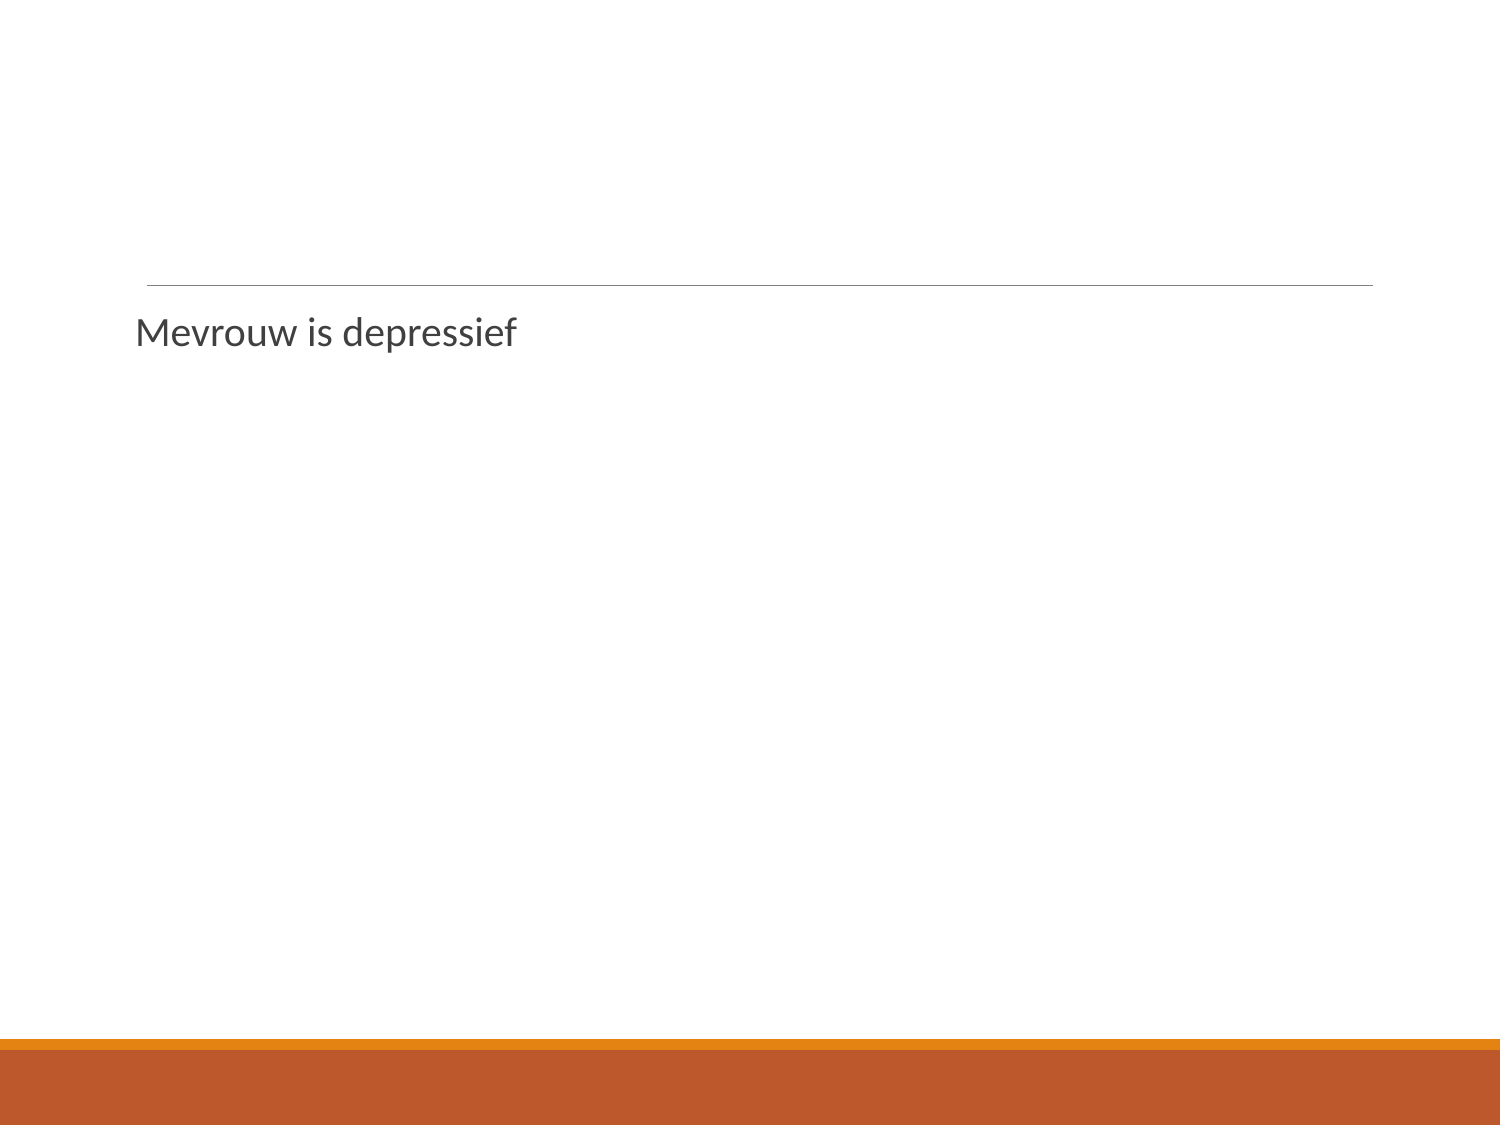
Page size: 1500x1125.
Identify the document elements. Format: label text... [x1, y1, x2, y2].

list Mevrouw is depressief [135, 302, 1373, 963]
